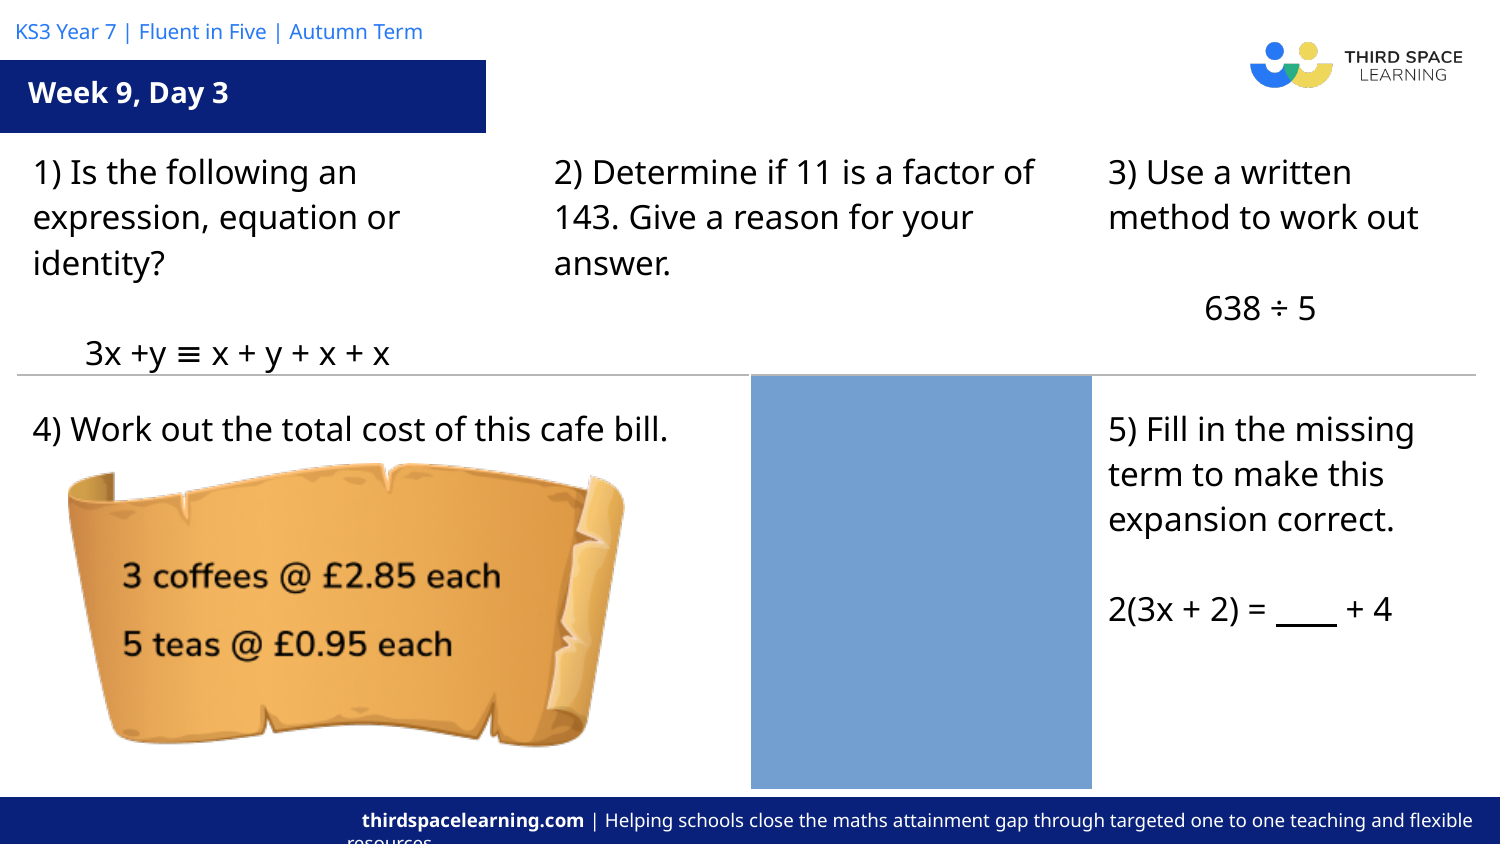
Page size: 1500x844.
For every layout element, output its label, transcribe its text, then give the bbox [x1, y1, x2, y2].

table_header 2) Determine if 11 is a factor of 143. Give a reason for your answer. [540, 142, 1092, 374]
table_cell 4) Work out the total cost of this cafe bill. [19, 376, 749, 788]
table_cell 5) Fill in the missing term to make this expansion correct. 2(3x + 2) = + 4 [1094, 376, 1474, 788]
picture [68, 463, 626, 749]
picture [1250, 33, 1465, 99]
table_header 1) Is the following an expression, equation or identity? 3x +y ≡ x + y + x + x [19, 142, 538, 374]
text_box Week 9, Day 3 [13, 59, 383, 125]
table_header 3) Use a written method to work out 638 ÷ 5 [1094, 142, 1474, 374]
